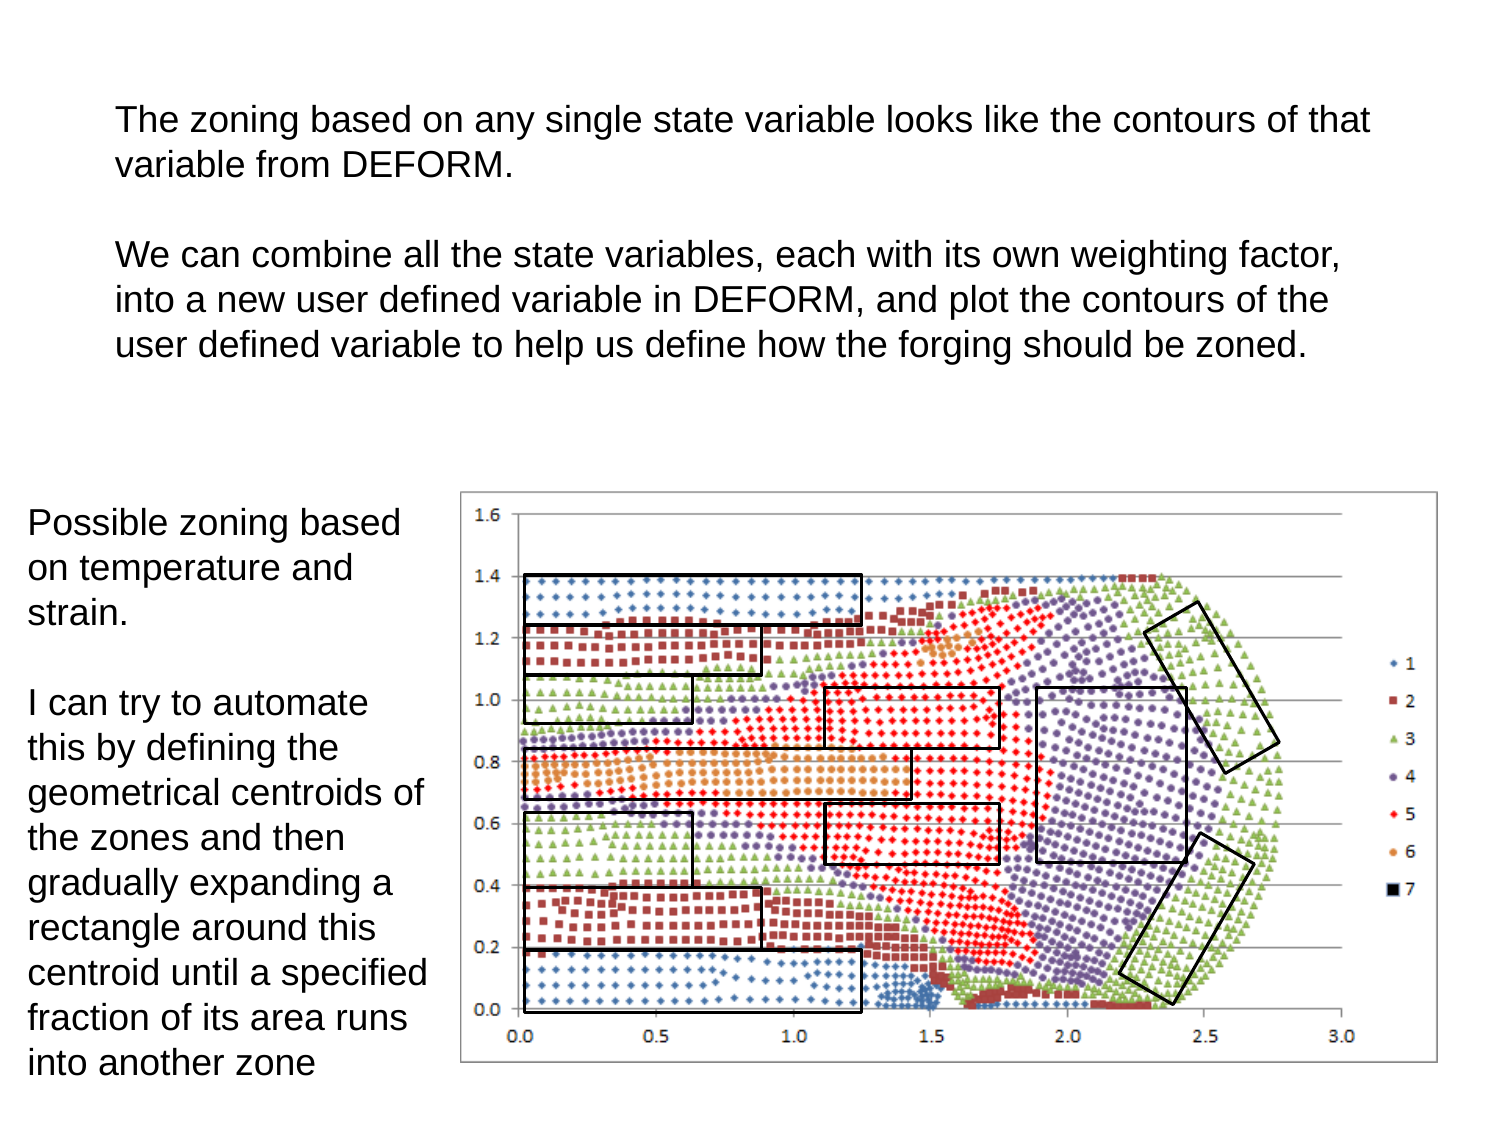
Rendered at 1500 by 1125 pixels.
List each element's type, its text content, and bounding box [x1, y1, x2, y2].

text_box Possible zoning based on temperature and strain. I can try to automate this by defining the geometrical centroids of the zones and then gradually expanding a rectangle around this centroid until a specified fraction of its area runs into another zone [12, 490, 450, 1091]
text_box The zoning based on any single state variable looks like the contours of that variable from DEFORM. We can combine all the state variables, each with its own weighting factor, into a new user defined variable in DEFORM, and plot the contours of the user defined variable to help us define how the forging should be zoned. [99, 87, 1400, 373]
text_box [460, 490, 1438, 1063]
